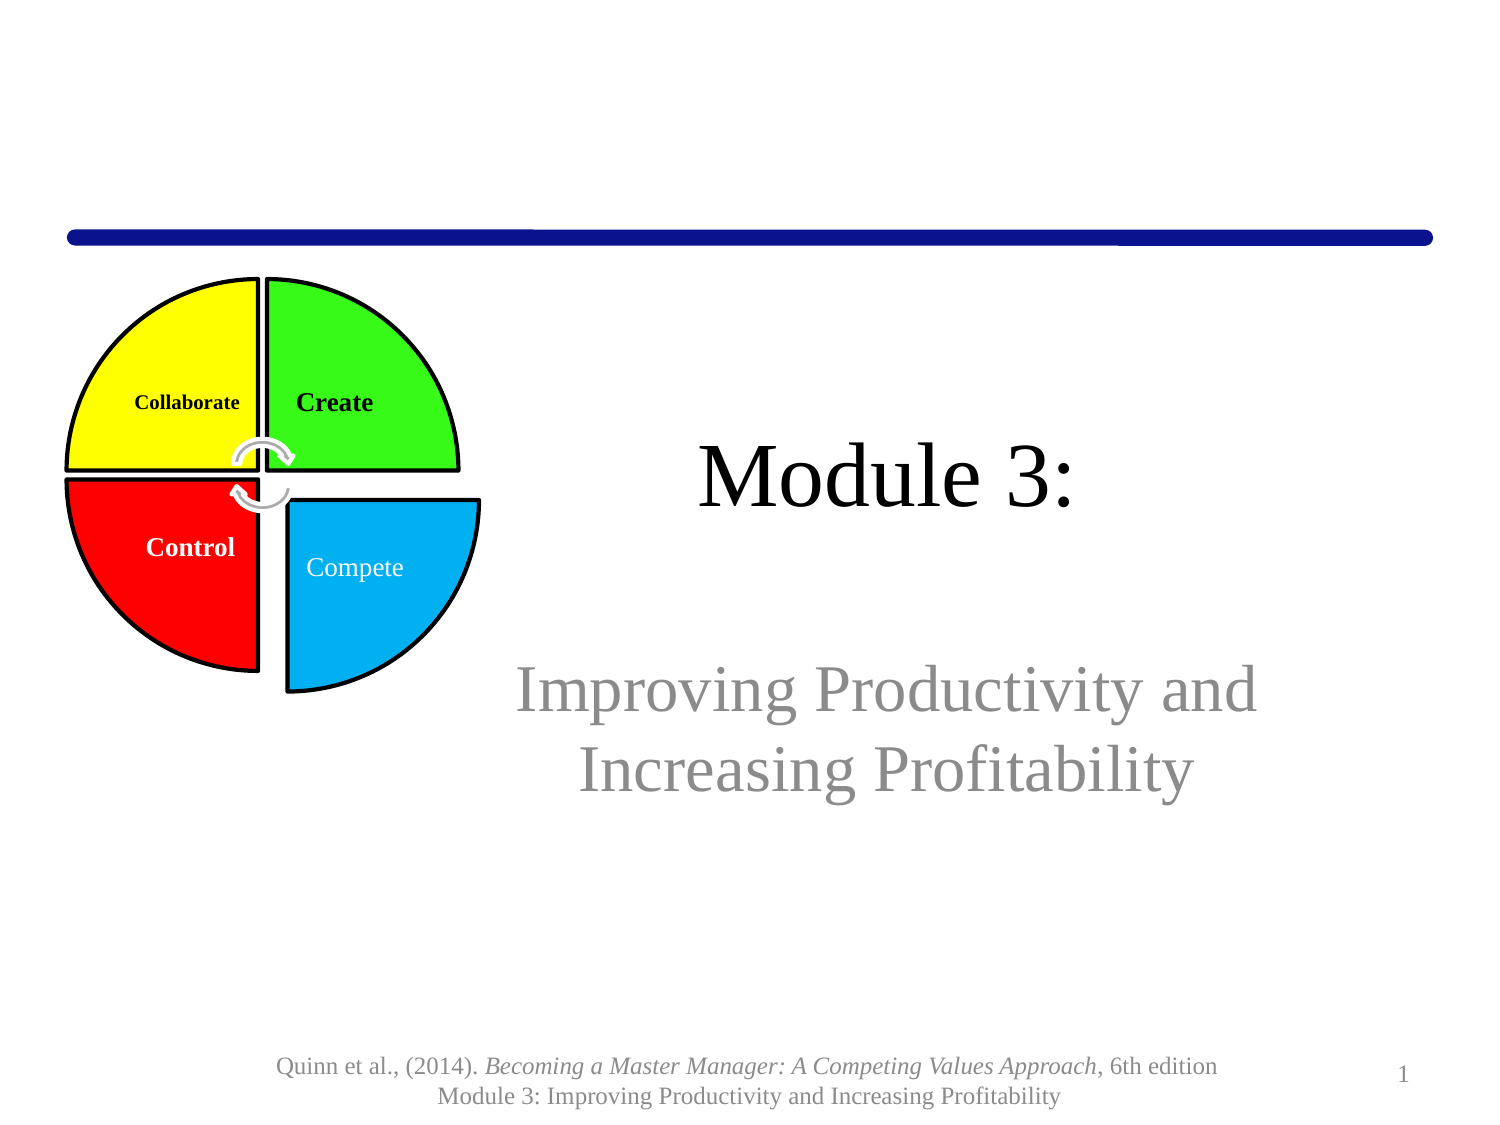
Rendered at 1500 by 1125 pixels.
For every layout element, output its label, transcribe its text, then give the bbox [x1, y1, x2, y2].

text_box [0, 237, 551, 713]
footer Quinn et al., (2014). Becoming a Master Manager: A Competing Values Approach, 6th edition Module 3: Improving Productivity and Increasing Profitability [150, 1050, 1350, 1110]
subtitle Improving Productivity and Increasing Profitability [362, 637, 1413, 925]
title Module 3: [554, 349, 1500, 591]
slide_number 1 [1074, 1042, 1425, 1103]
